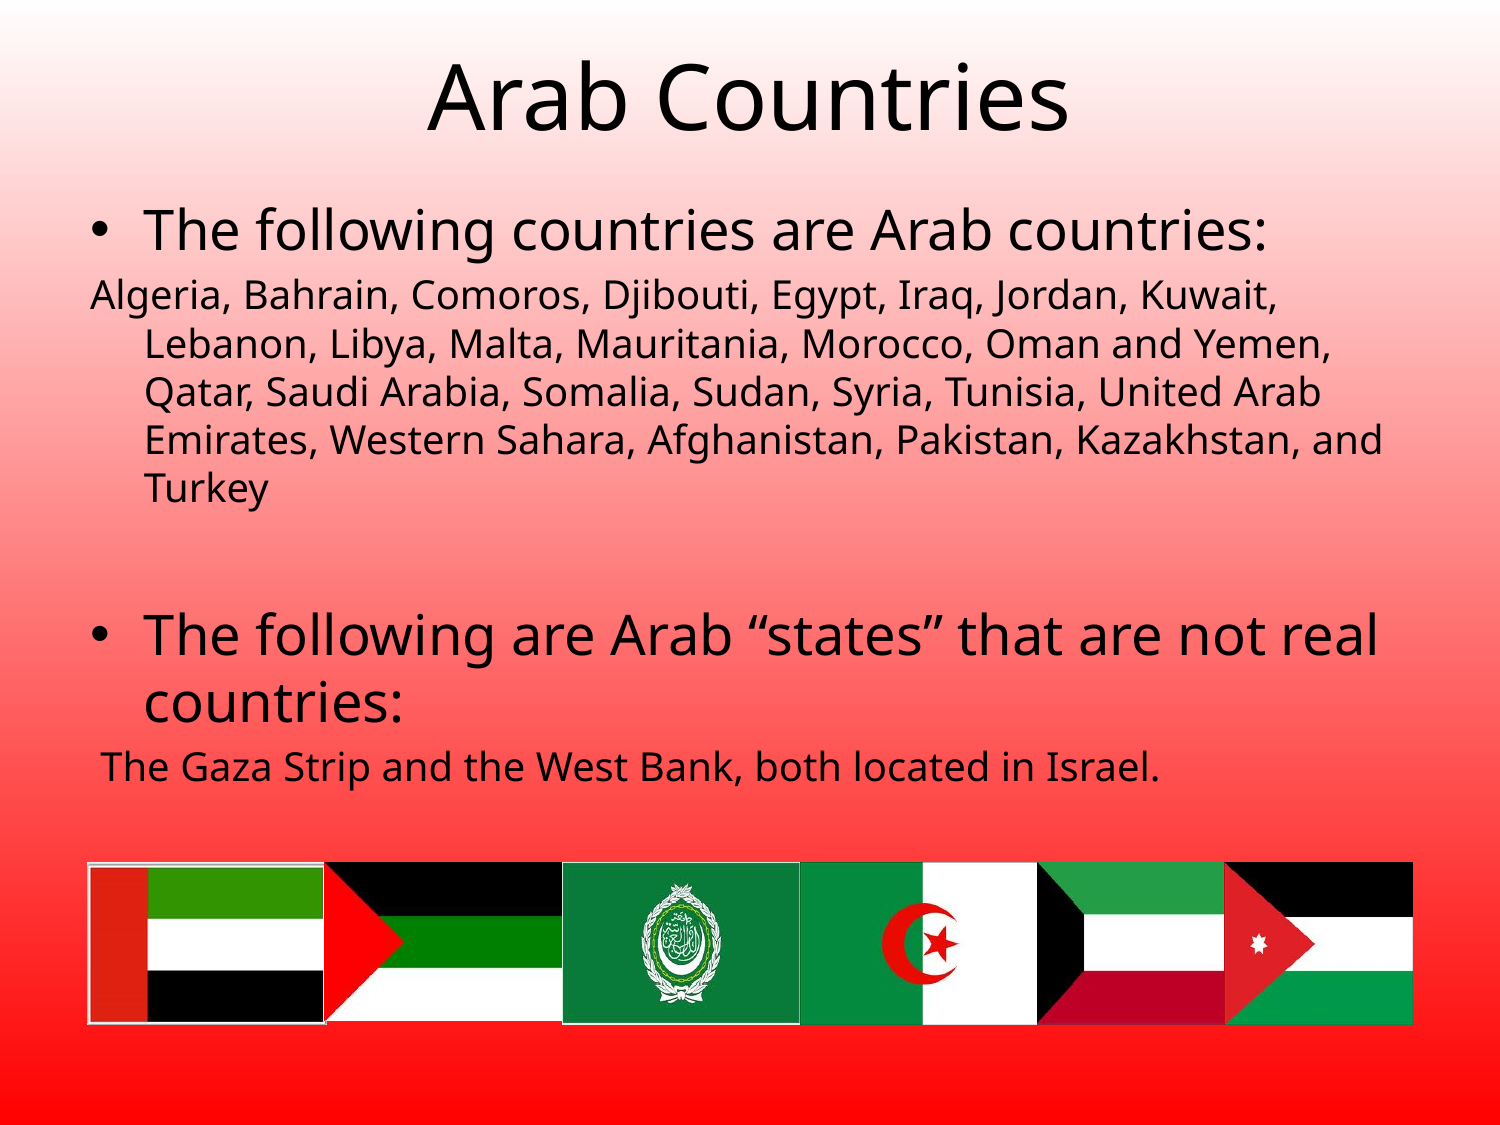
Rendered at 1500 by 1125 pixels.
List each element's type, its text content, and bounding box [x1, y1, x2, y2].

title Arab Countries [75, 0, 1425, 187]
list The following countries are Arab countries: Algeria, Bahrain, Comoros, Djibouti, Egypt, Iraq, Jordan, Kuwait, Lebanon, Libya, Malta, Mauritania, Morocco, Oman and Yemen, Qatar, Saudi Arabia, Somalia, Sudan, Syria, Tunisia, United Arab Emirates, Western Sahara, Afghanistan, Pakistan, Kazakhstan, and Turkey The following are Arab “states” that are not real countries: The Gaza Strip and the West Bank, both located in Israel. [75, 187, 1425, 800]
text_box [87, 862, 1413, 1026]
